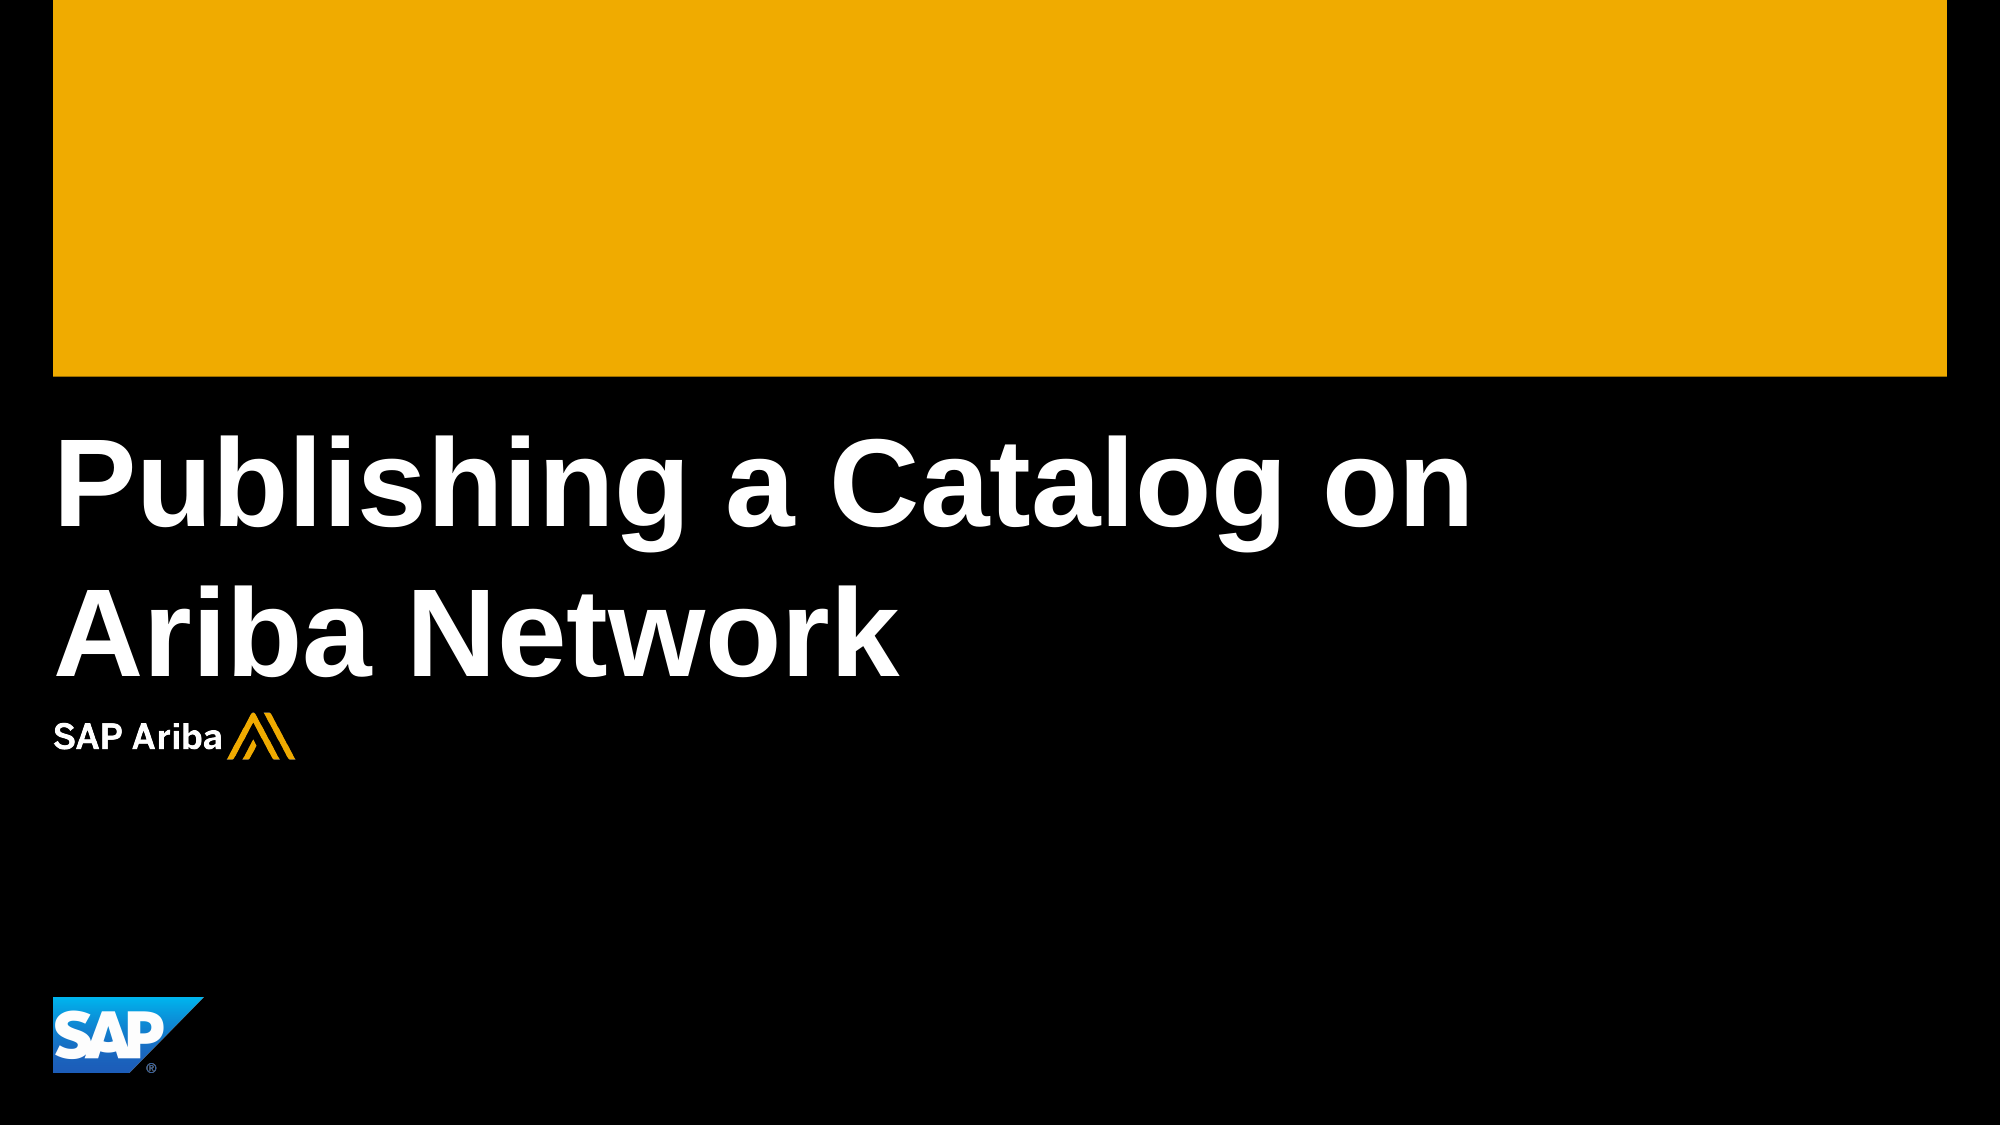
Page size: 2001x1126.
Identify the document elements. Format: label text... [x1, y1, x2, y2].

picture [53, 999, 204, 1073]
title Publishing a Catalog on Ariba Network [53, 401, 1947, 553]
picture [53, 712, 296, 760]
